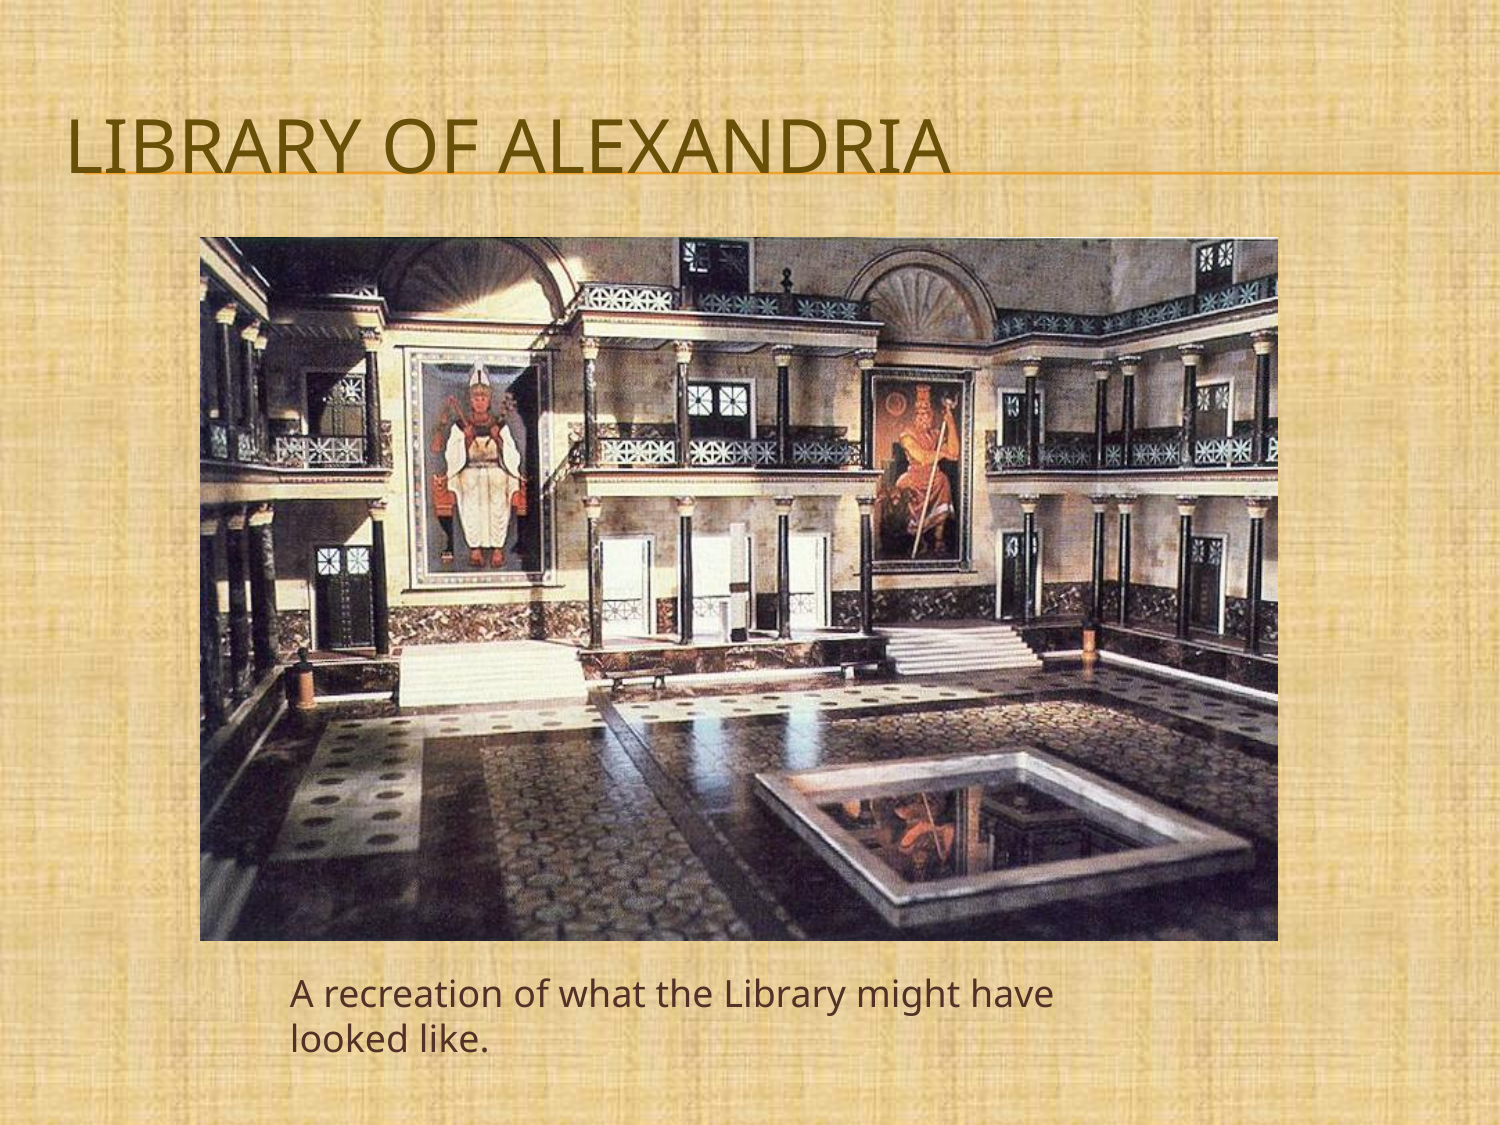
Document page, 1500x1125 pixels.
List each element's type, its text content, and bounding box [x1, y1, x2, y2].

picture [0, 0, 1500, 1125]
title Library of Alexandria [50, 75, 1475, 213]
text_box A recreation of what the Library might have looked like. [274, 983, 1188, 1068]
